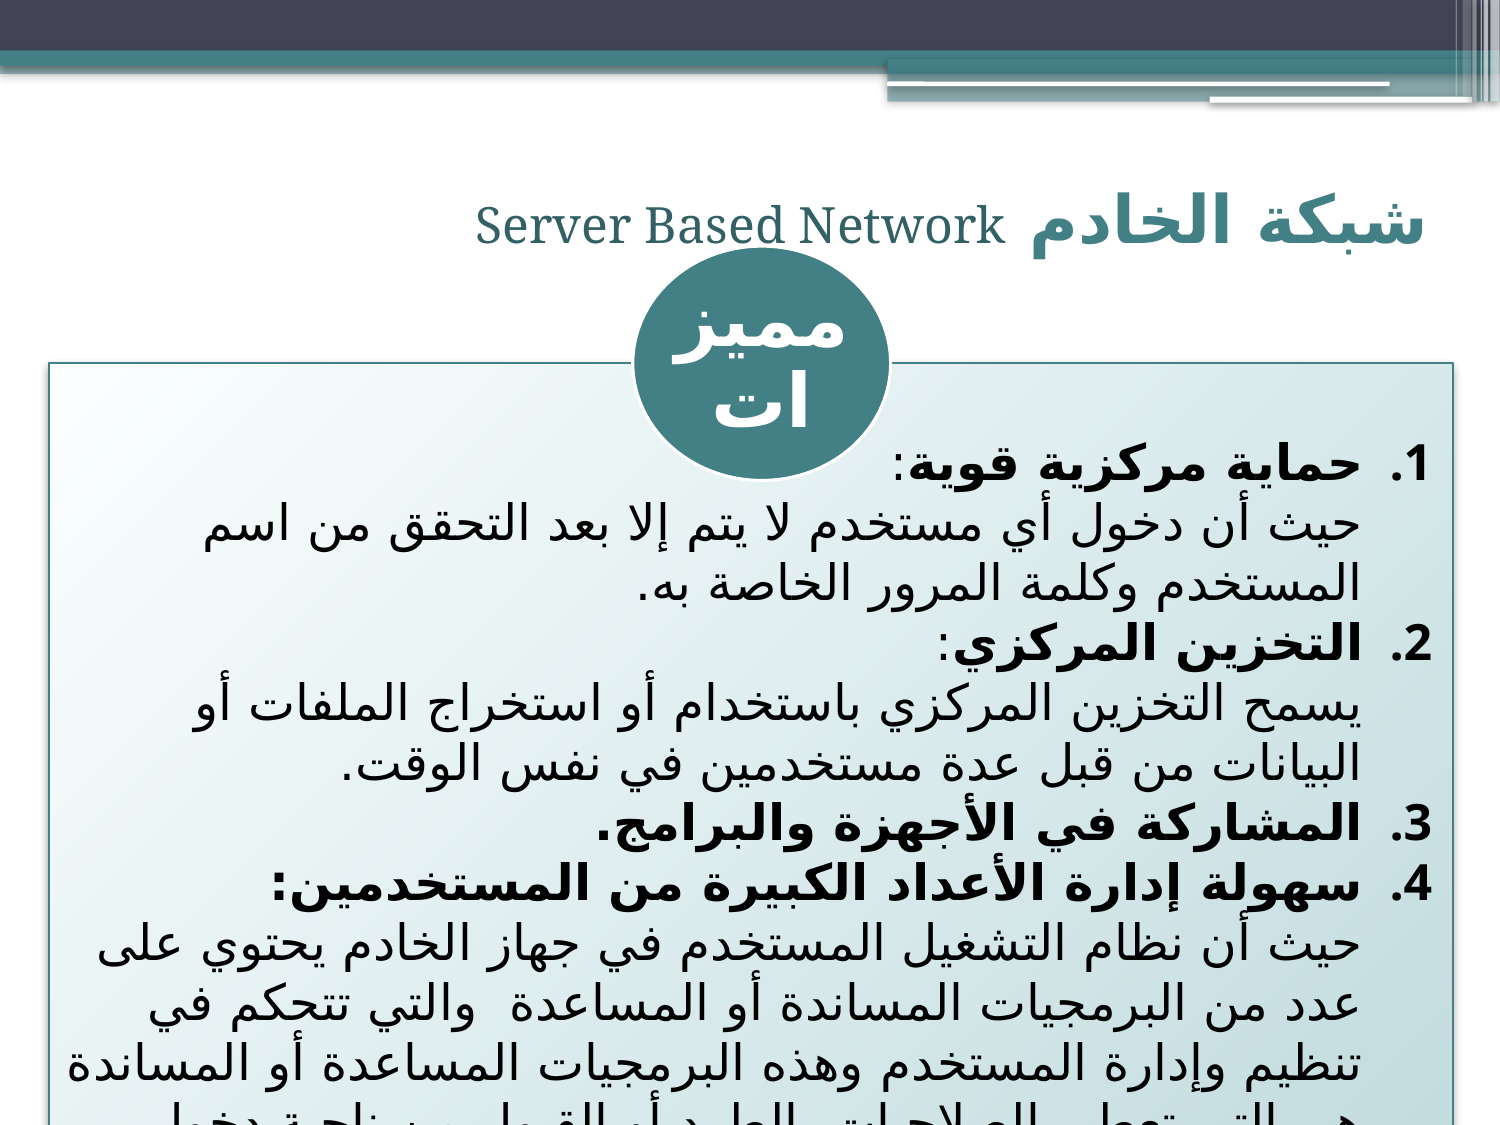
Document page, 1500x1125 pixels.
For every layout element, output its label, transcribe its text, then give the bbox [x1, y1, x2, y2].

text_box حماية مركزية قوية: حيث أن دخول أي مستخدم لا يتم إلا بعد التحقق من اسم المستخدم وكلمة المرور الخاصة به. التخزين المركزي: يسمح التخزين المركزي باستخدام أو استخراج الملفات أو البيانات من قبل عدة مستخدمين في نفس الوقت. المشاركة في الأجهزة والبرامج. سهولة إدارة الأعداد الكبيرة من المستخدمين: حيث أن نظام التشغيل المستخدم في جهاز الخادم يحتوي على عدد من البرمجيات المساندة أو المساعدة والتي تتحكم في تنظيم وإدارة المستخدم وهذه البرمجيات المساعدة أو المساندة هي التي تعطي الصلاحيات بالطرد أو القبول من ناحية دخول الشبكة مثلاً. [48, 362, 1454, 1125]
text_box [632, 245, 891, 481]
text_box شبكة الخادم Server Based Network [93, 128, 1444, 304]
